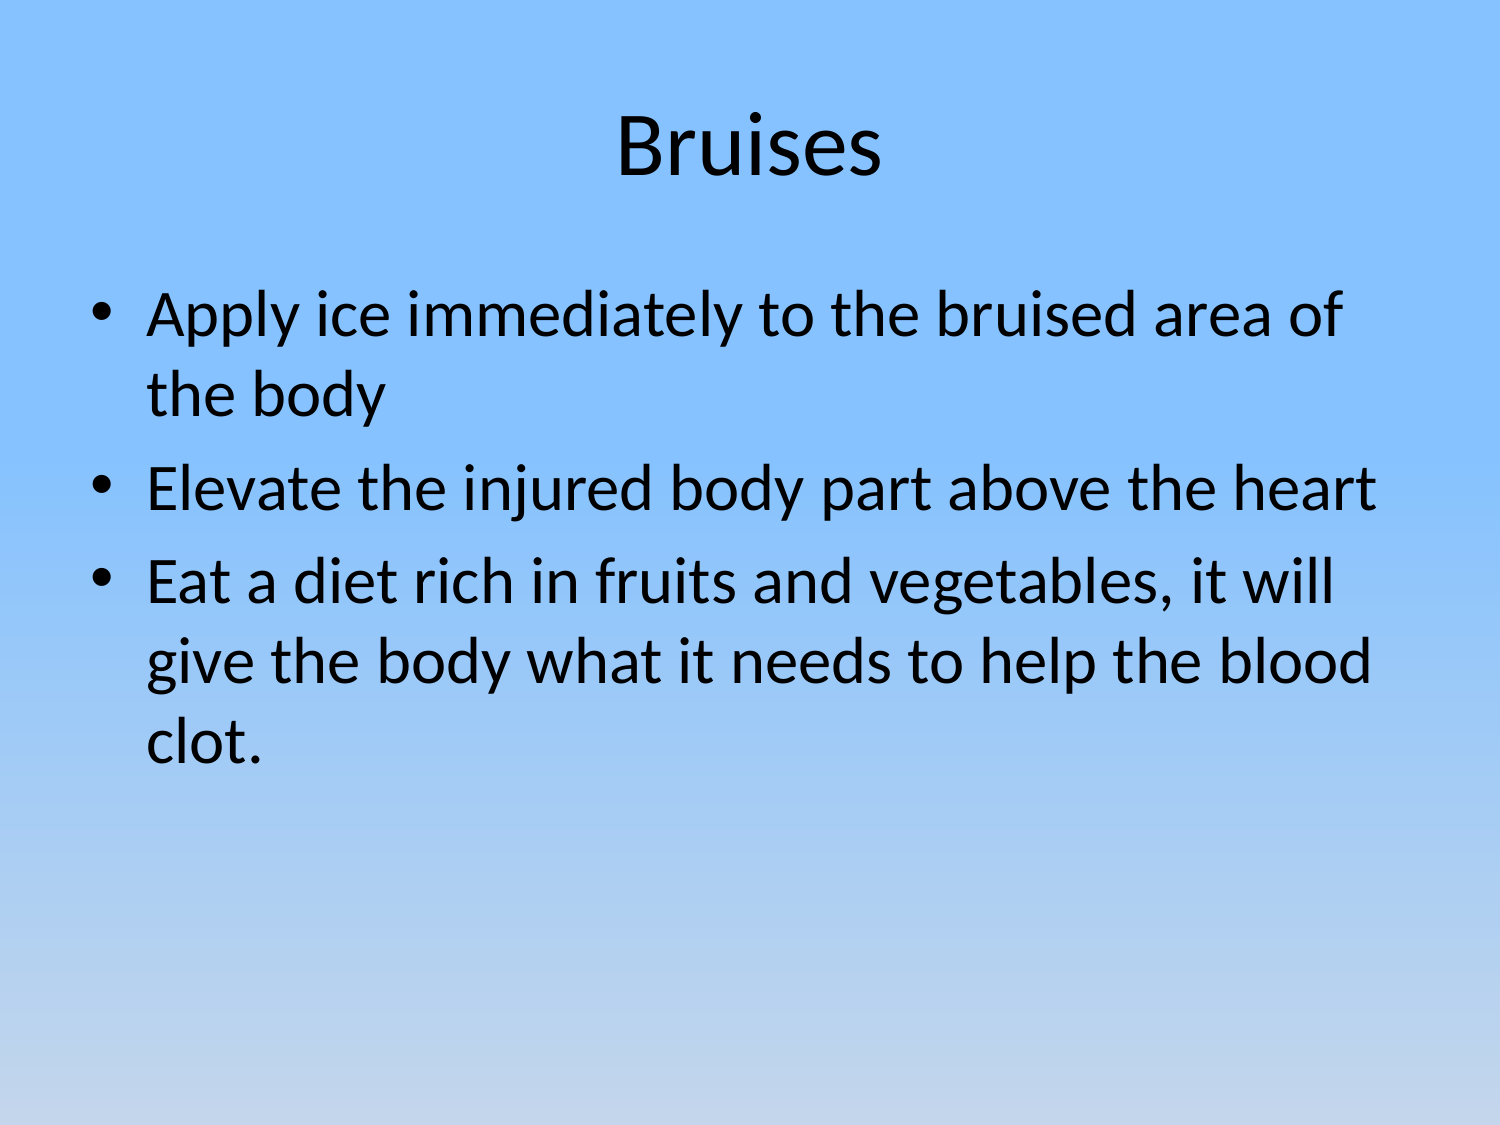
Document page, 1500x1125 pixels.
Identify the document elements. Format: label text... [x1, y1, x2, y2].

list Apply ice immediately to the bruised area of the body Elevate the injured body part above the heart Eat a diet rich in fruits and vegetables, it will give the body what it needs to help the blood clot. [74, 262, 1426, 1006]
title Bruises [74, 44, 1426, 233]
